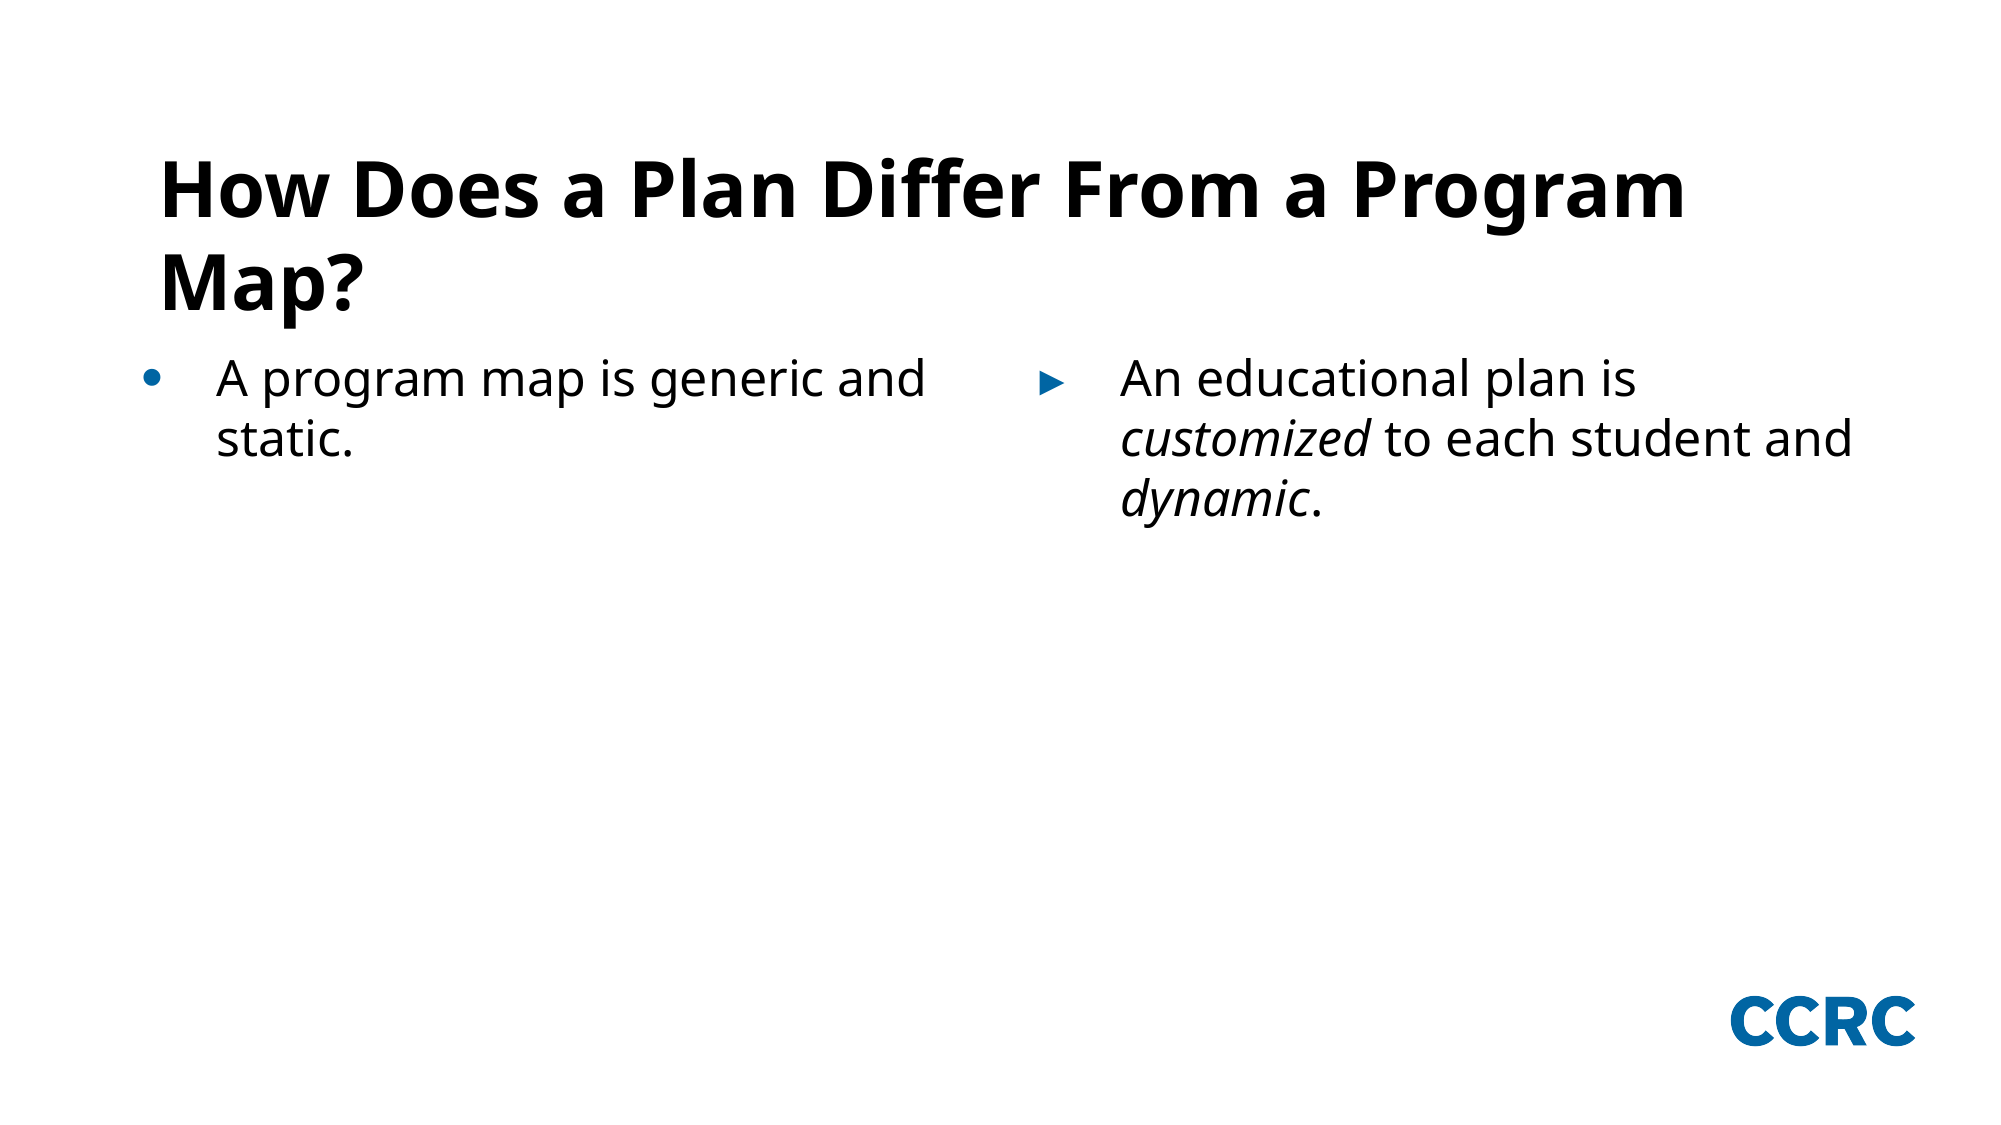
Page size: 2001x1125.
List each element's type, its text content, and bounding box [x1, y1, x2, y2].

list An educational plan is customized to each student and dynamic. [1020, 346, 1857, 1048]
title How Does a Plan Differ From a Program Map? [143, 124, 1853, 312]
picture [1727, 987, 1919, 1055]
list A program map is generic and static. [140, 346, 977, 1048]
